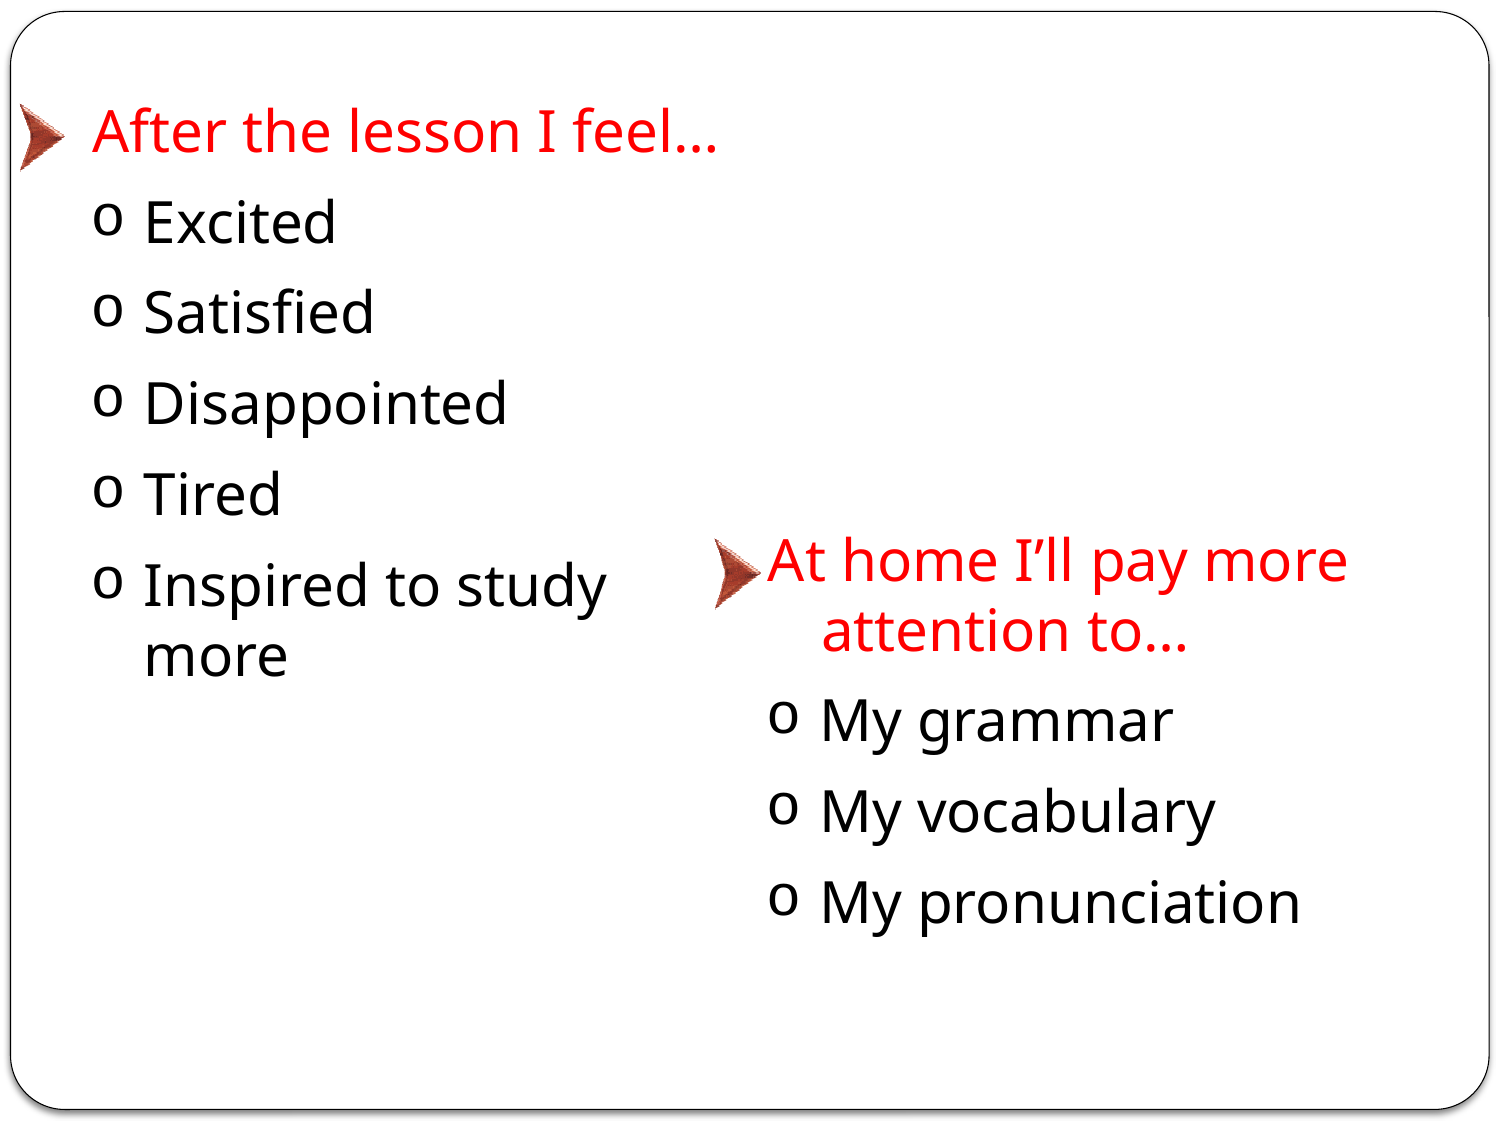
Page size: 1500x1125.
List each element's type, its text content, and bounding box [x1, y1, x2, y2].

text_box At home I’ll pay more attention to… My grammar My vocabulary My pronunciation [749, 515, 1472, 1082]
text_box After the lesson I feel… Excited Satisfied Disappointed Tired Inspired to study more [74, 86, 778, 613]
picture [702, 538, 761, 610]
picture [8, 103, 66, 173]
